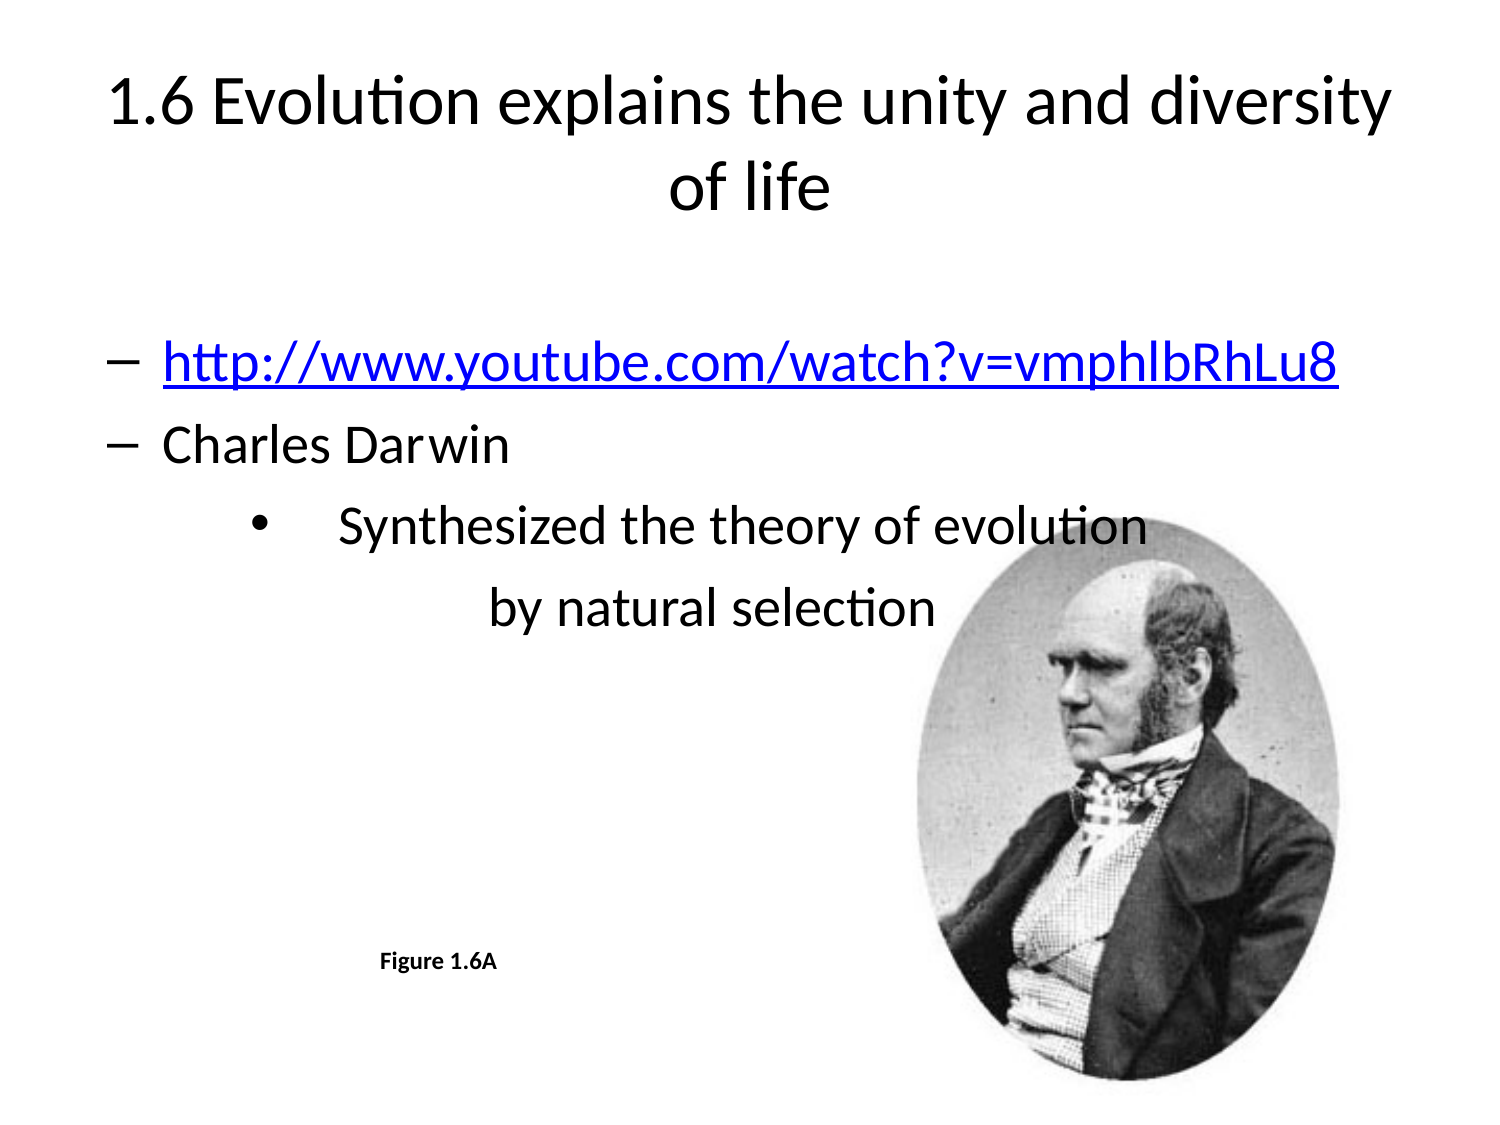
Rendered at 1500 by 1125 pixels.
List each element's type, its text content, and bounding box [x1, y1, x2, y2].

picture [878, 479, 1390, 1125]
text_box Figure 1.6A [365, 936, 513, 982]
list http://www.youtube.com/watch?v=vmphlbRhLu8 Charles Dar win Synthesized the theory of evolution by natural selection [25, 315, 1453, 1087]
title 1.6 Evolution explains the unity and diversity of life [75, 45, 1425, 233]
